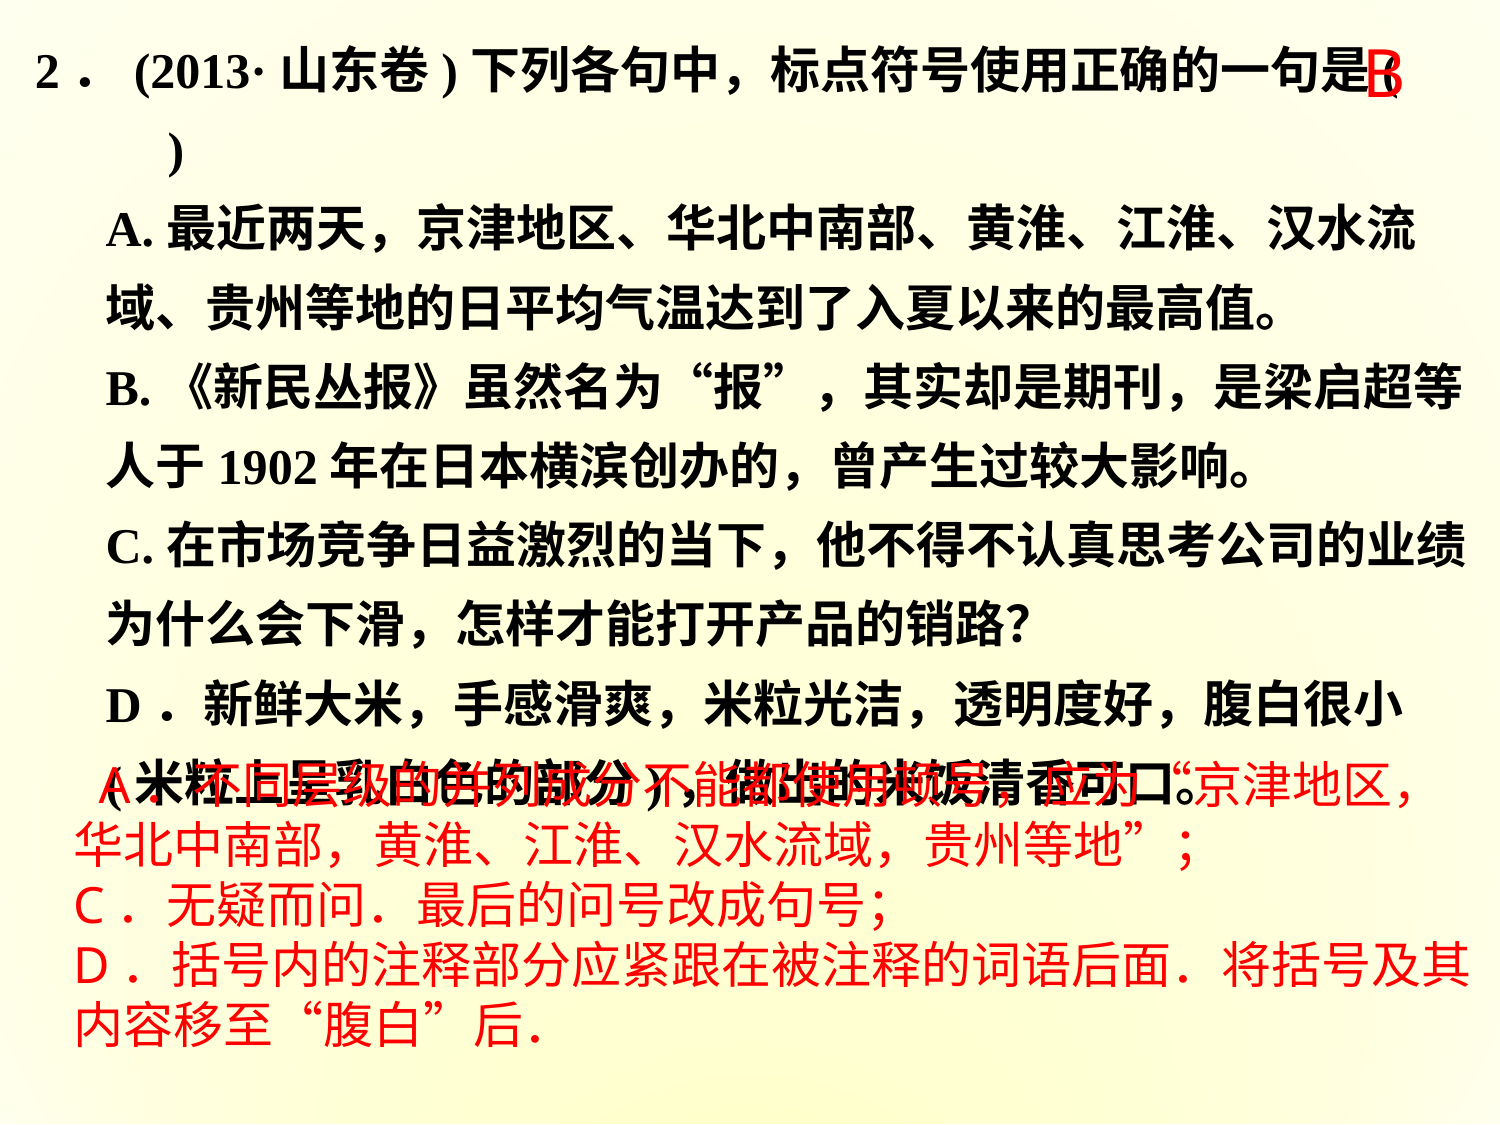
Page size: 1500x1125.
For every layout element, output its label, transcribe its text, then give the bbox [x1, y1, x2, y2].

text_box B [1347, 23, 1436, 119]
picture [0, 0, 1500, 1125]
text_box A．不同层级的并列成分不能都使用顿号，应为“京津地区，华北中南部，黄淮、江淮、汉水流域，贵州等地”； C．无疑而问．最后的问号改成句号； D．括号内的注释部分应紧跟在被注释的词语后面．将括号及其内容移至“腹白”后． [58, 746, 1487, 1122]
list 2．(2013·山东卷)下列各句中，标点符号使用正确的一句是( ) A.最近两天，京津地区、华北中南部、黄淮、江淮、汉水流域、贵州等地的日平均气温达到了入夏以来的最高值。 B.《新民丛报》虽然名为“报”，其实却是期刊，是梁启超等人于1902年在日本横滨创办的，曾产生过较大影响。 C.在市场竞争日益激烈的当下，他不得不认真思考公司的业绩为什么会下滑，怎样才能打开产品的销路？ D．新鲜大米，手感滑爽，米粒光洁，透明度好，腹白很小(米粒上呈乳白色的部分)，做出的米饭清香可口。 [19, 11, 1500, 1116]
